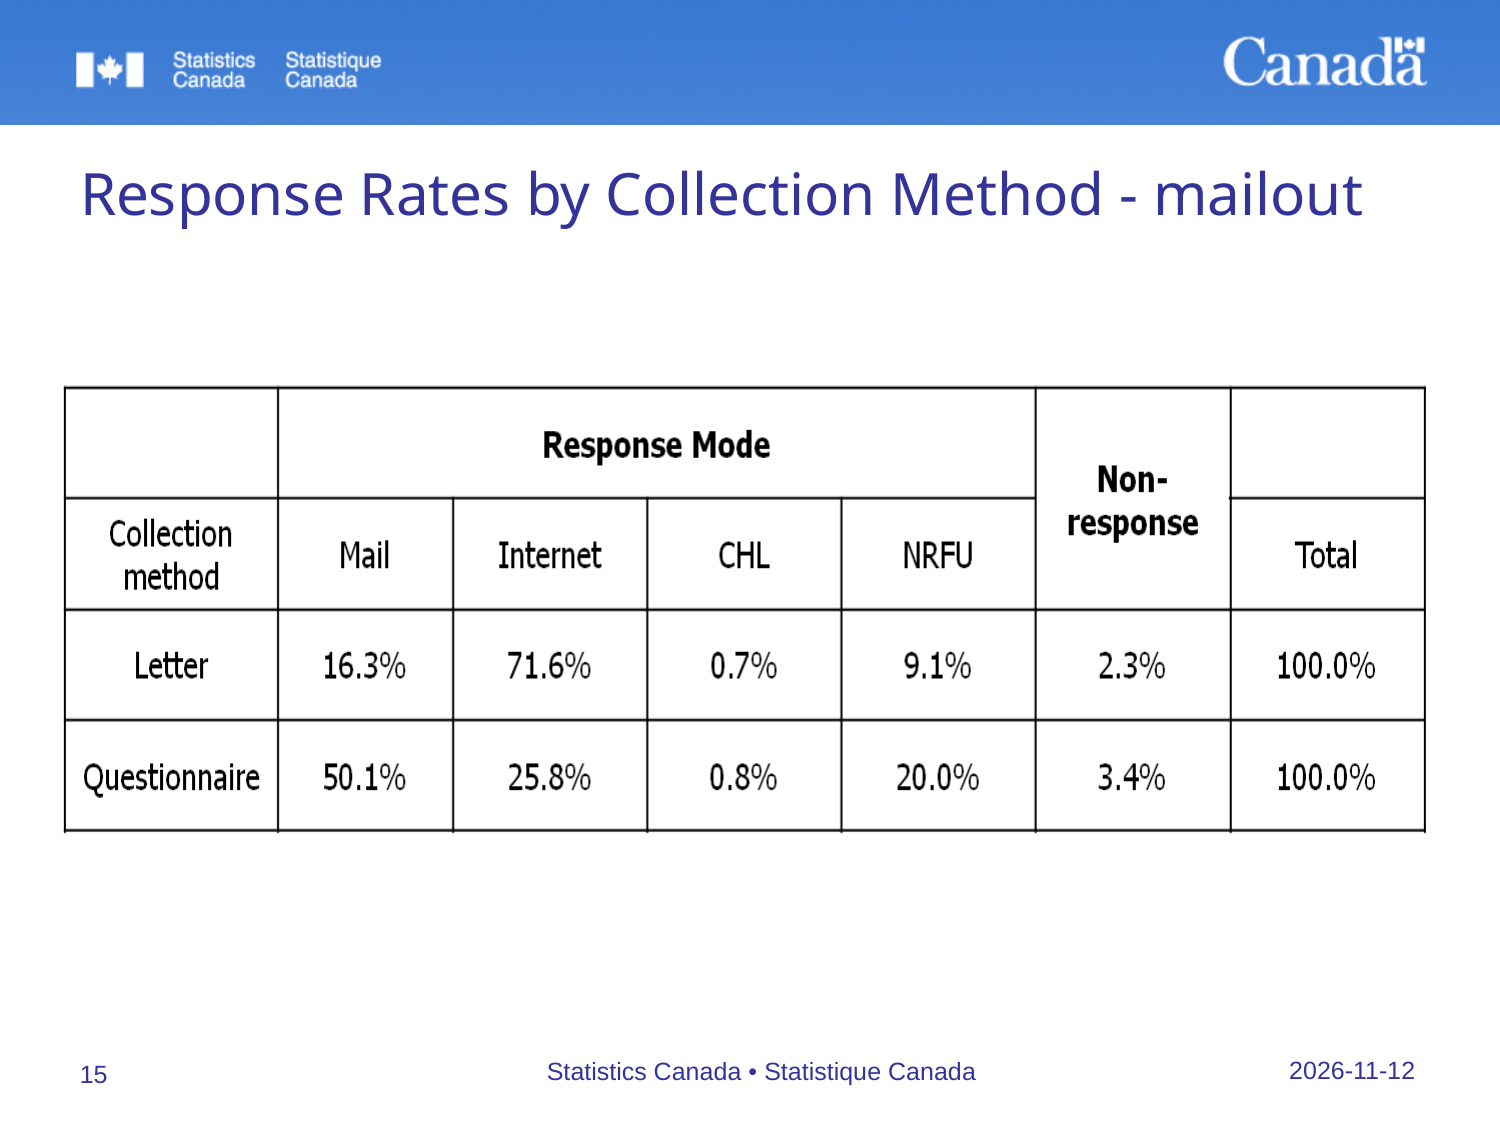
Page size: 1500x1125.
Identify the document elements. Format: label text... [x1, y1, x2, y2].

picture [0, 0, 1500, 125]
picture [52, 373, 1436, 847]
slide_number 15 [64, 1051, 315, 1125]
title Response Rates by Collection Method - mailout [64, 149, 1415, 350]
footer Statistics Canada • Statistique Canada [442, 1047, 1082, 1125]
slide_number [1222, 1046, 1431, 1125]
